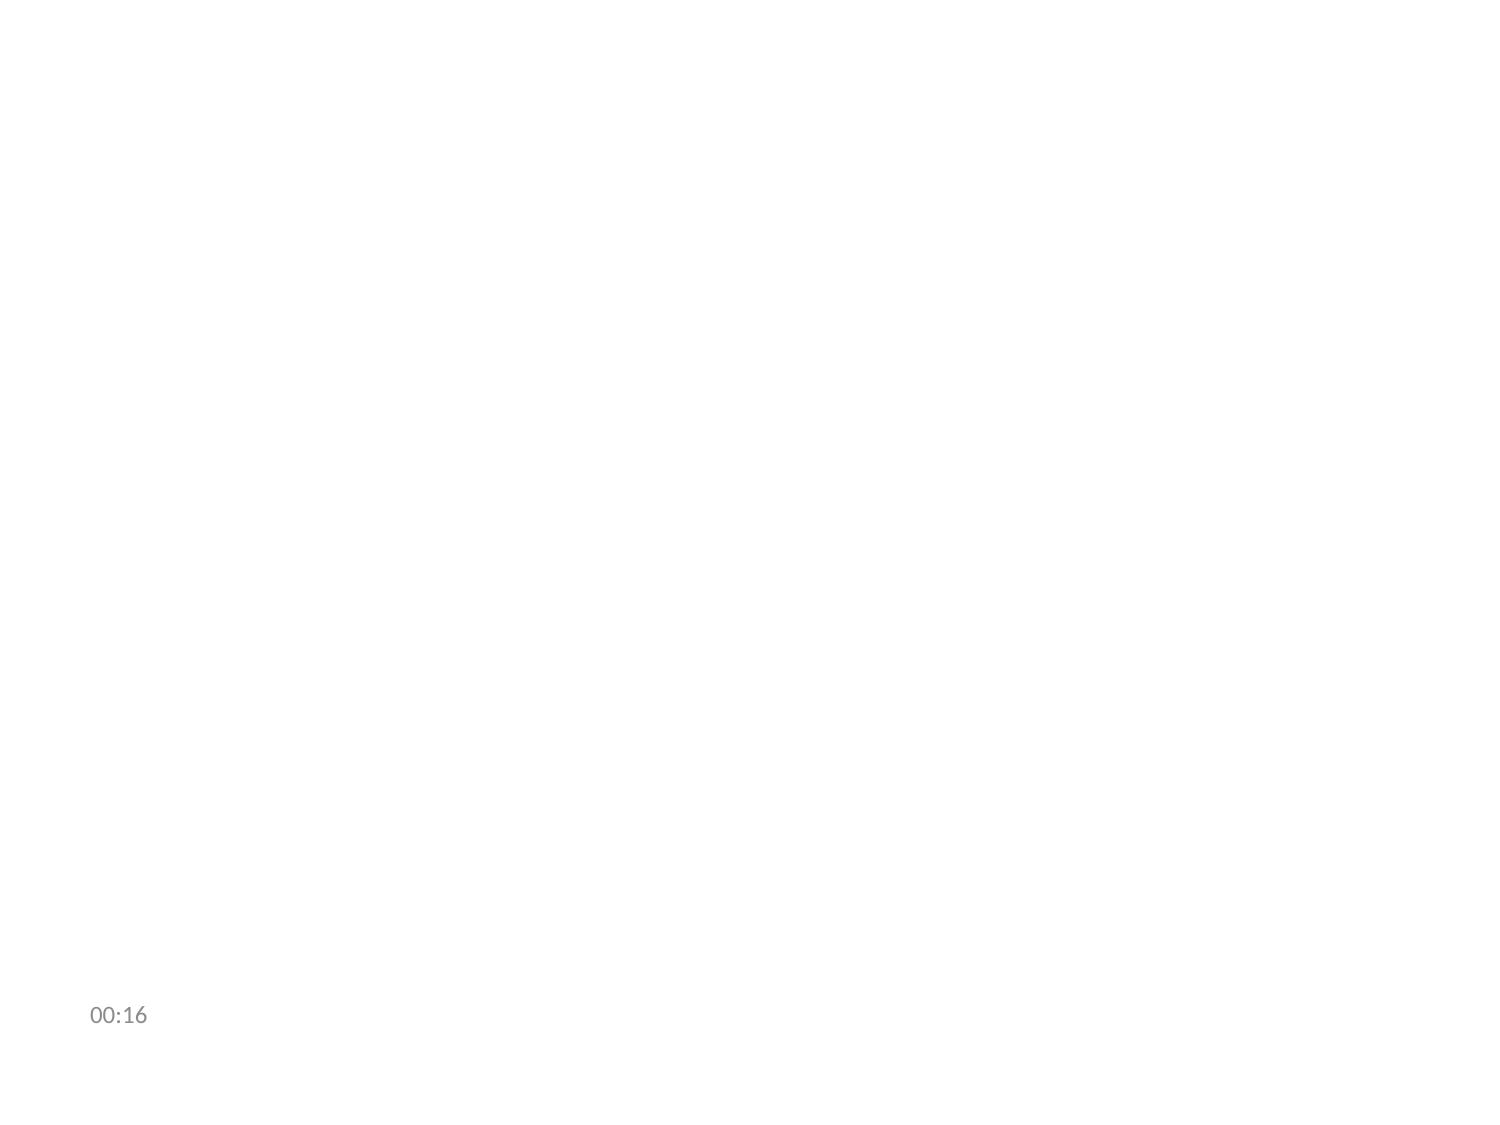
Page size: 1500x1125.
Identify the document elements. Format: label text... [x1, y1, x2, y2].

text_box 15:35 [75, 983, 425, 1044]
